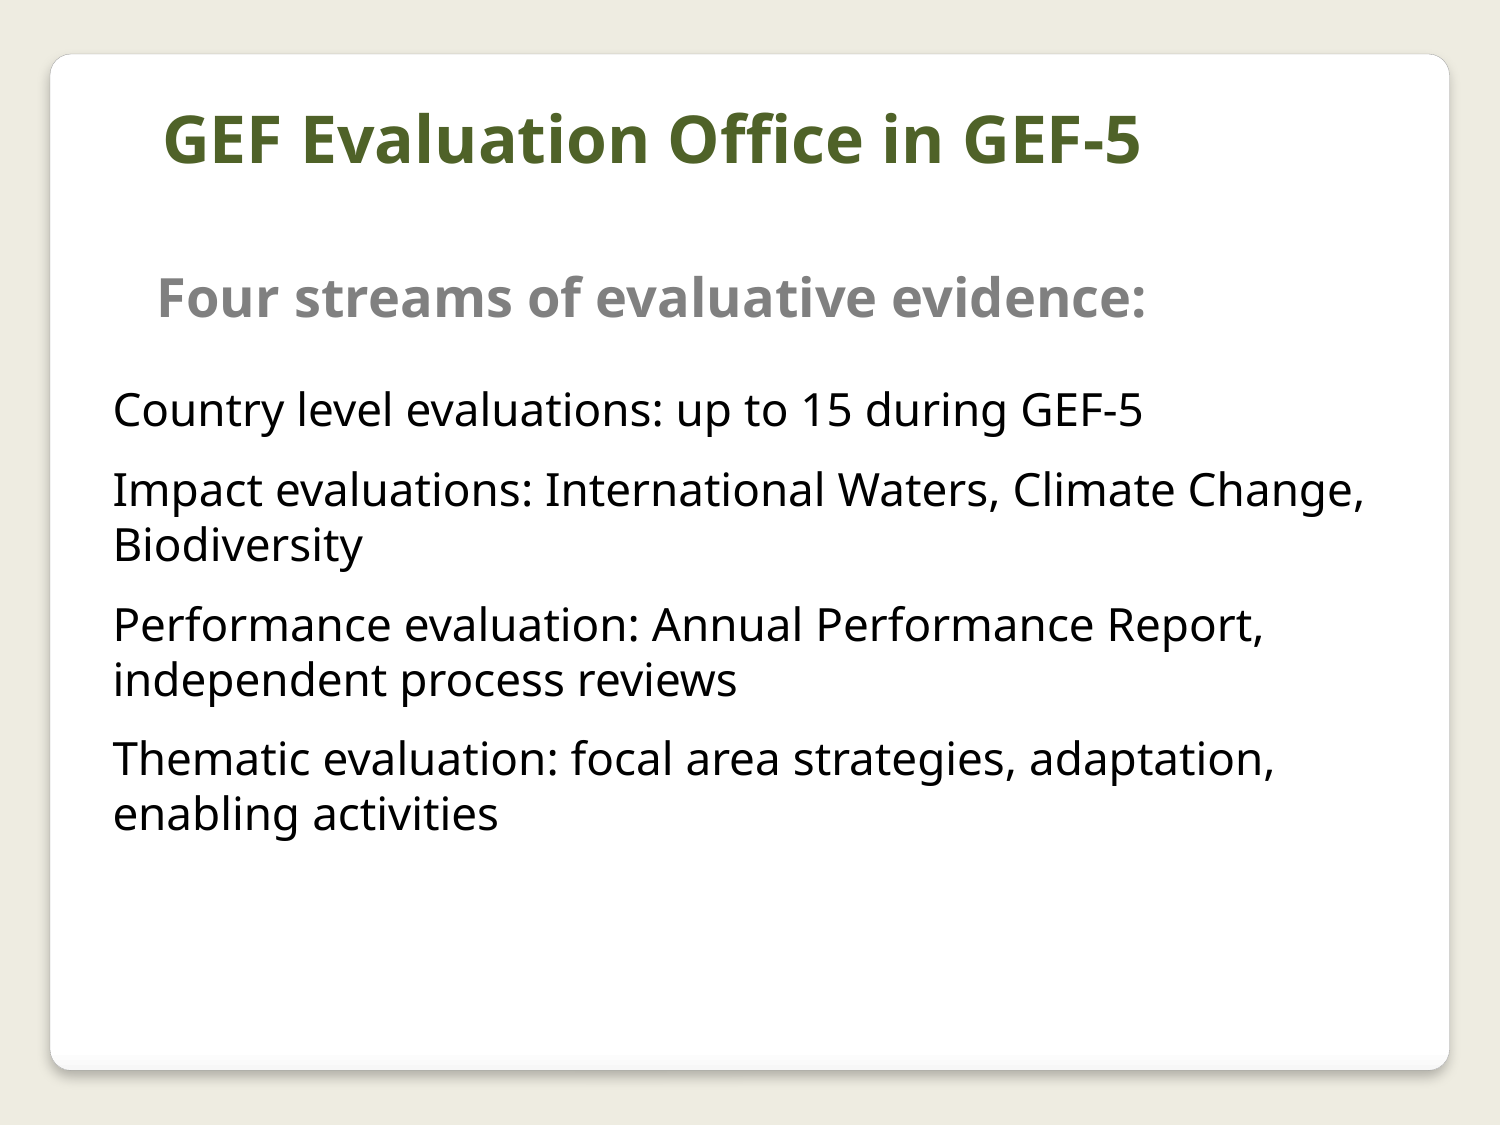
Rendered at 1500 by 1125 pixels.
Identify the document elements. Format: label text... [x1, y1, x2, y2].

text_box GEF Evaluation Office in GEF-5 [147, 89, 1443, 185]
list Four streams of evaluative evidence: Country level evaluations: up to 15 during GEF-5 Impact evaluations: International Waters, Climate Change, Biodiversity Performance evaluation: Annual Performance Report, independent process reviews Thematic evaluation: focal area strategies, adaptation, enabling activities [97, 255, 1400, 1125]
